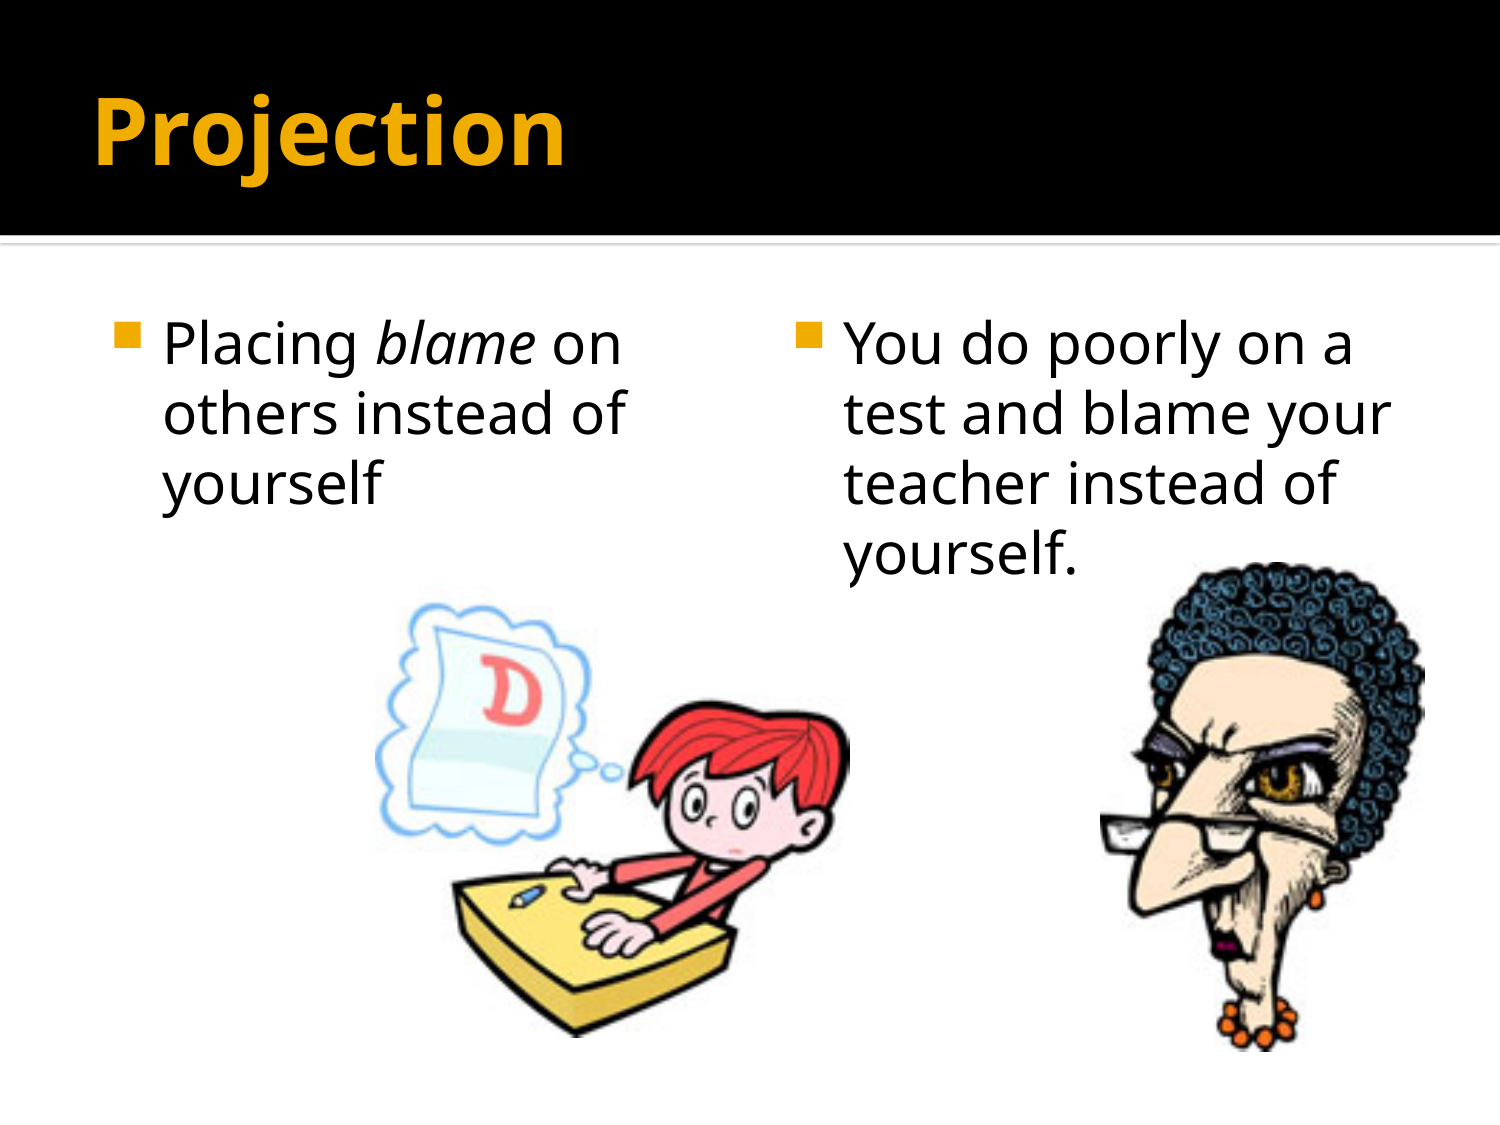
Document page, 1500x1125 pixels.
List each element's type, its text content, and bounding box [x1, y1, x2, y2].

list You do poorly on a test and blame your teacher instead of yourself. [762, 291, 1425, 1050]
picture [1099, 562, 1425, 1052]
picture [374, 562, 850, 1038]
list Placing blame on others instead of yourself [75, 291, 738, 1050]
title Projection [75, 24, 1425, 231]
